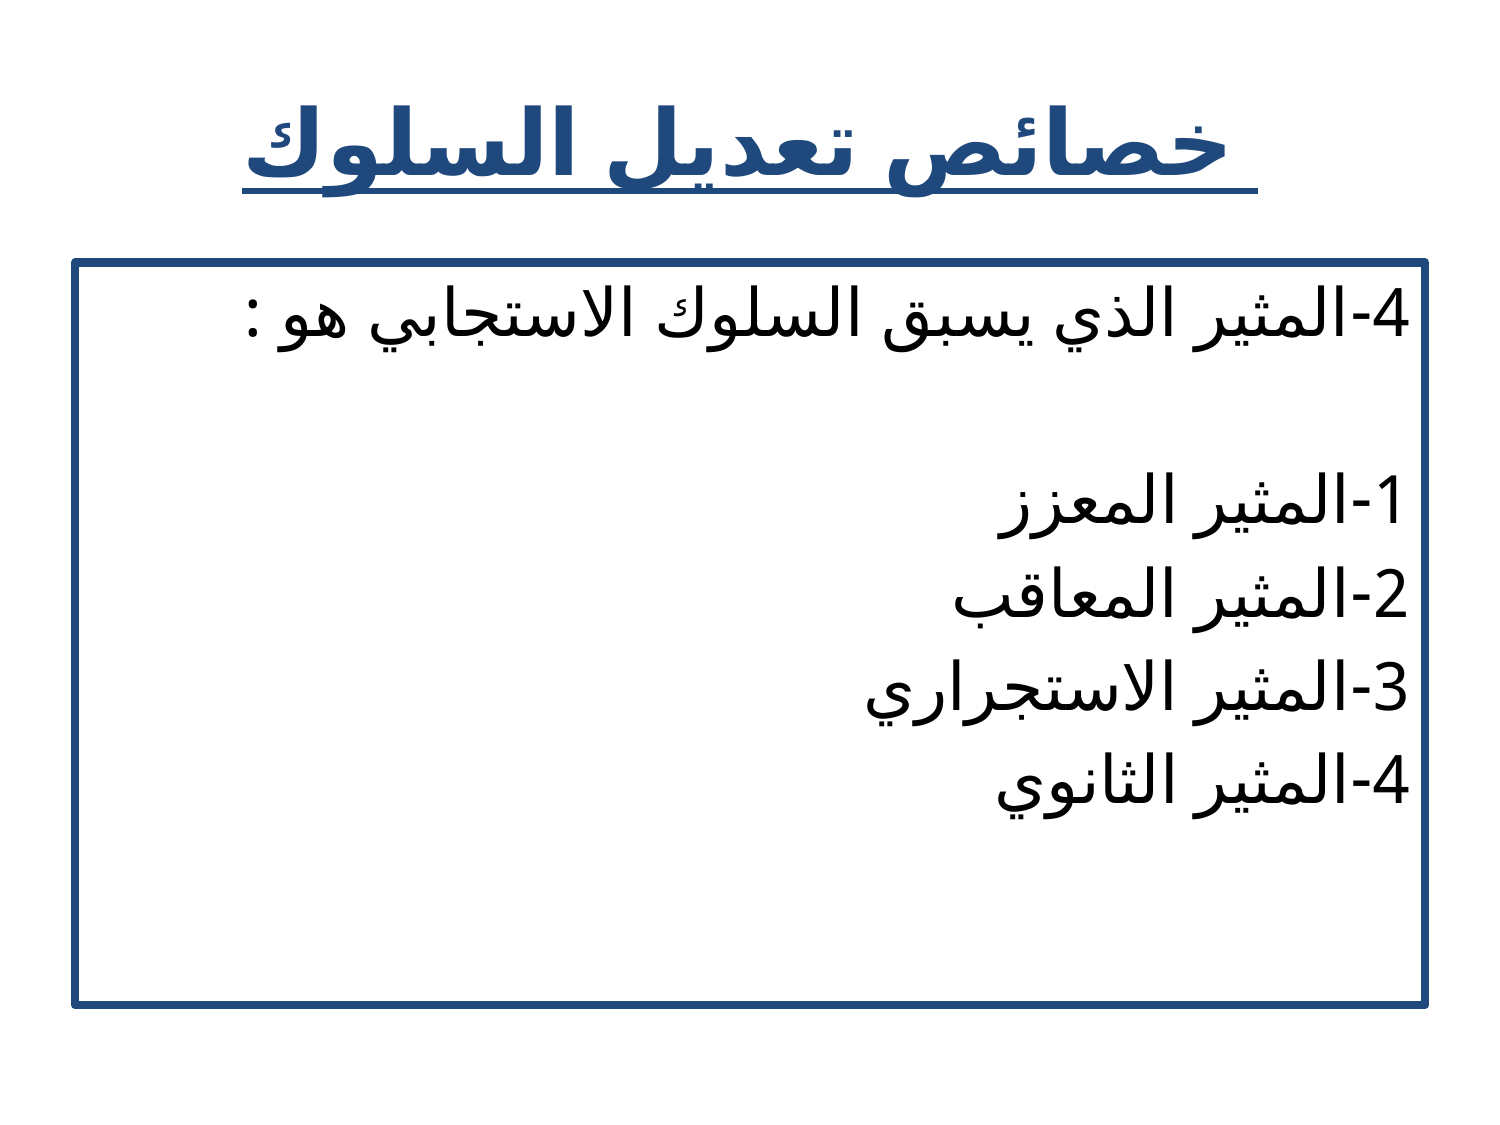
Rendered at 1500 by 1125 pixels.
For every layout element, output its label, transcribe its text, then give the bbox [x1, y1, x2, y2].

list 4-المثير الذي يسبق السلوك الاستجابي هو : 1-المثير المعزز 2-المثير المعاقب 3-المثير الاستجراري 4-المثير الثانوي [75, 262, 1425, 1005]
title خصائص تعديل السلوك [75, 45, 1425, 233]
